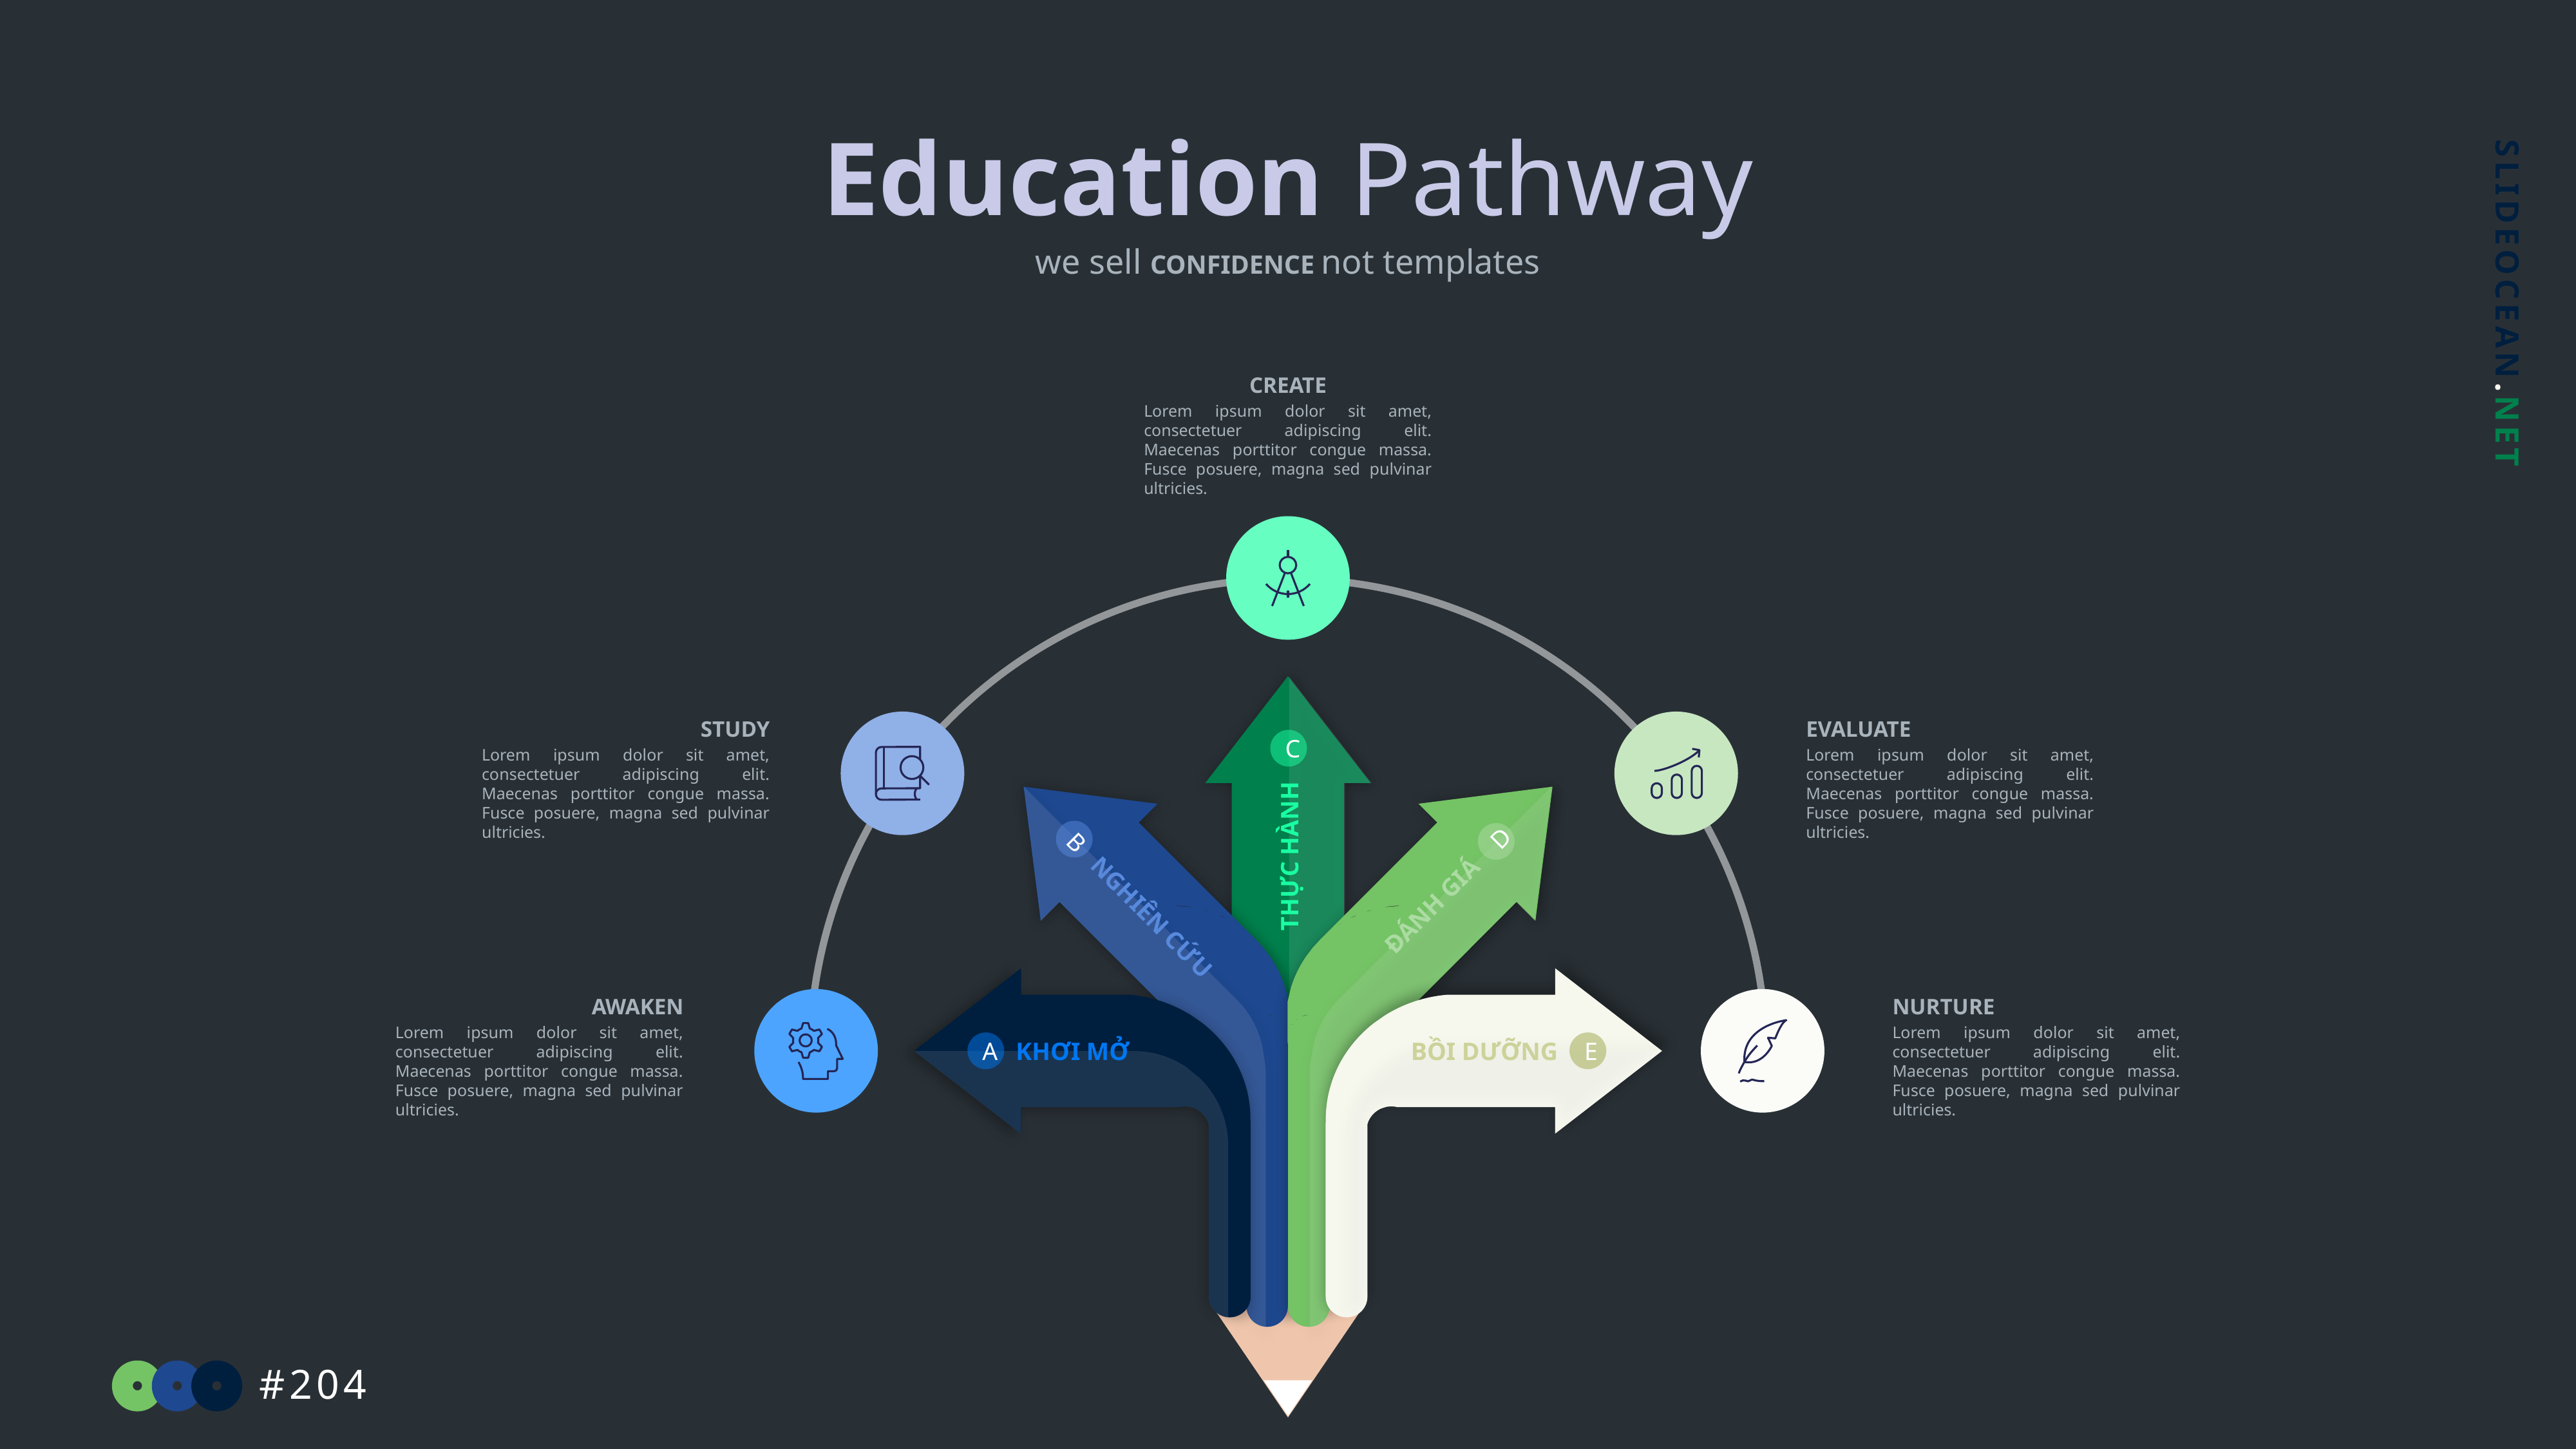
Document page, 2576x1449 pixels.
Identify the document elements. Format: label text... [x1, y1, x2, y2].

text_box [1739, 1020, 1786, 1074]
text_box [1269, 729, 1309, 987]
text_box [1691, 766, 1702, 799]
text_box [1211, 1327, 1365, 1418]
text_box [940, 578, 1226, 728]
text_box Education Pathway [813, 110, 1763, 241]
text_box [1613, 710, 1739, 837]
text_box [1287, 786, 1553, 1327]
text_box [471, 710, 780, 829]
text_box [1024, 895, 1269, 935]
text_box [1023, 786, 1287, 1327]
text_box [789, 1023, 843, 1079]
text_box [1700, 988, 1826, 1114]
text_box [876, 746, 929, 800]
text_box [1651, 783, 1662, 799]
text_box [913, 967, 1251, 1318]
text_box we sell CONFIDENCE not templates [1026, 241, 1550, 285]
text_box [385, 988, 694, 1106]
text_box [1740, 1079, 1765, 1082]
text_box [1225, 515, 1351, 641]
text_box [1205, 676, 1372, 786]
text_box [753, 988, 879, 1114]
text_box [1265, 549, 1311, 606]
text_box [1703, 826, 1766, 988]
text_box [1654, 748, 1700, 771]
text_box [967, 1030, 1220, 1070]
text_box #204 [259, 1359, 402, 1408]
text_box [1309, 897, 1546, 938]
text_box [1353, 1030, 1607, 1070]
text_box [810, 824, 873, 988]
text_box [1133, 366, 1442, 484]
text_box [1671, 774, 1682, 799]
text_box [1796, 710, 2105, 829]
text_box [1882, 988, 2191, 1106]
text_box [1325, 967, 1663, 1318]
text_box [839, 710, 965, 837]
text_box [1350, 578, 1637, 730]
